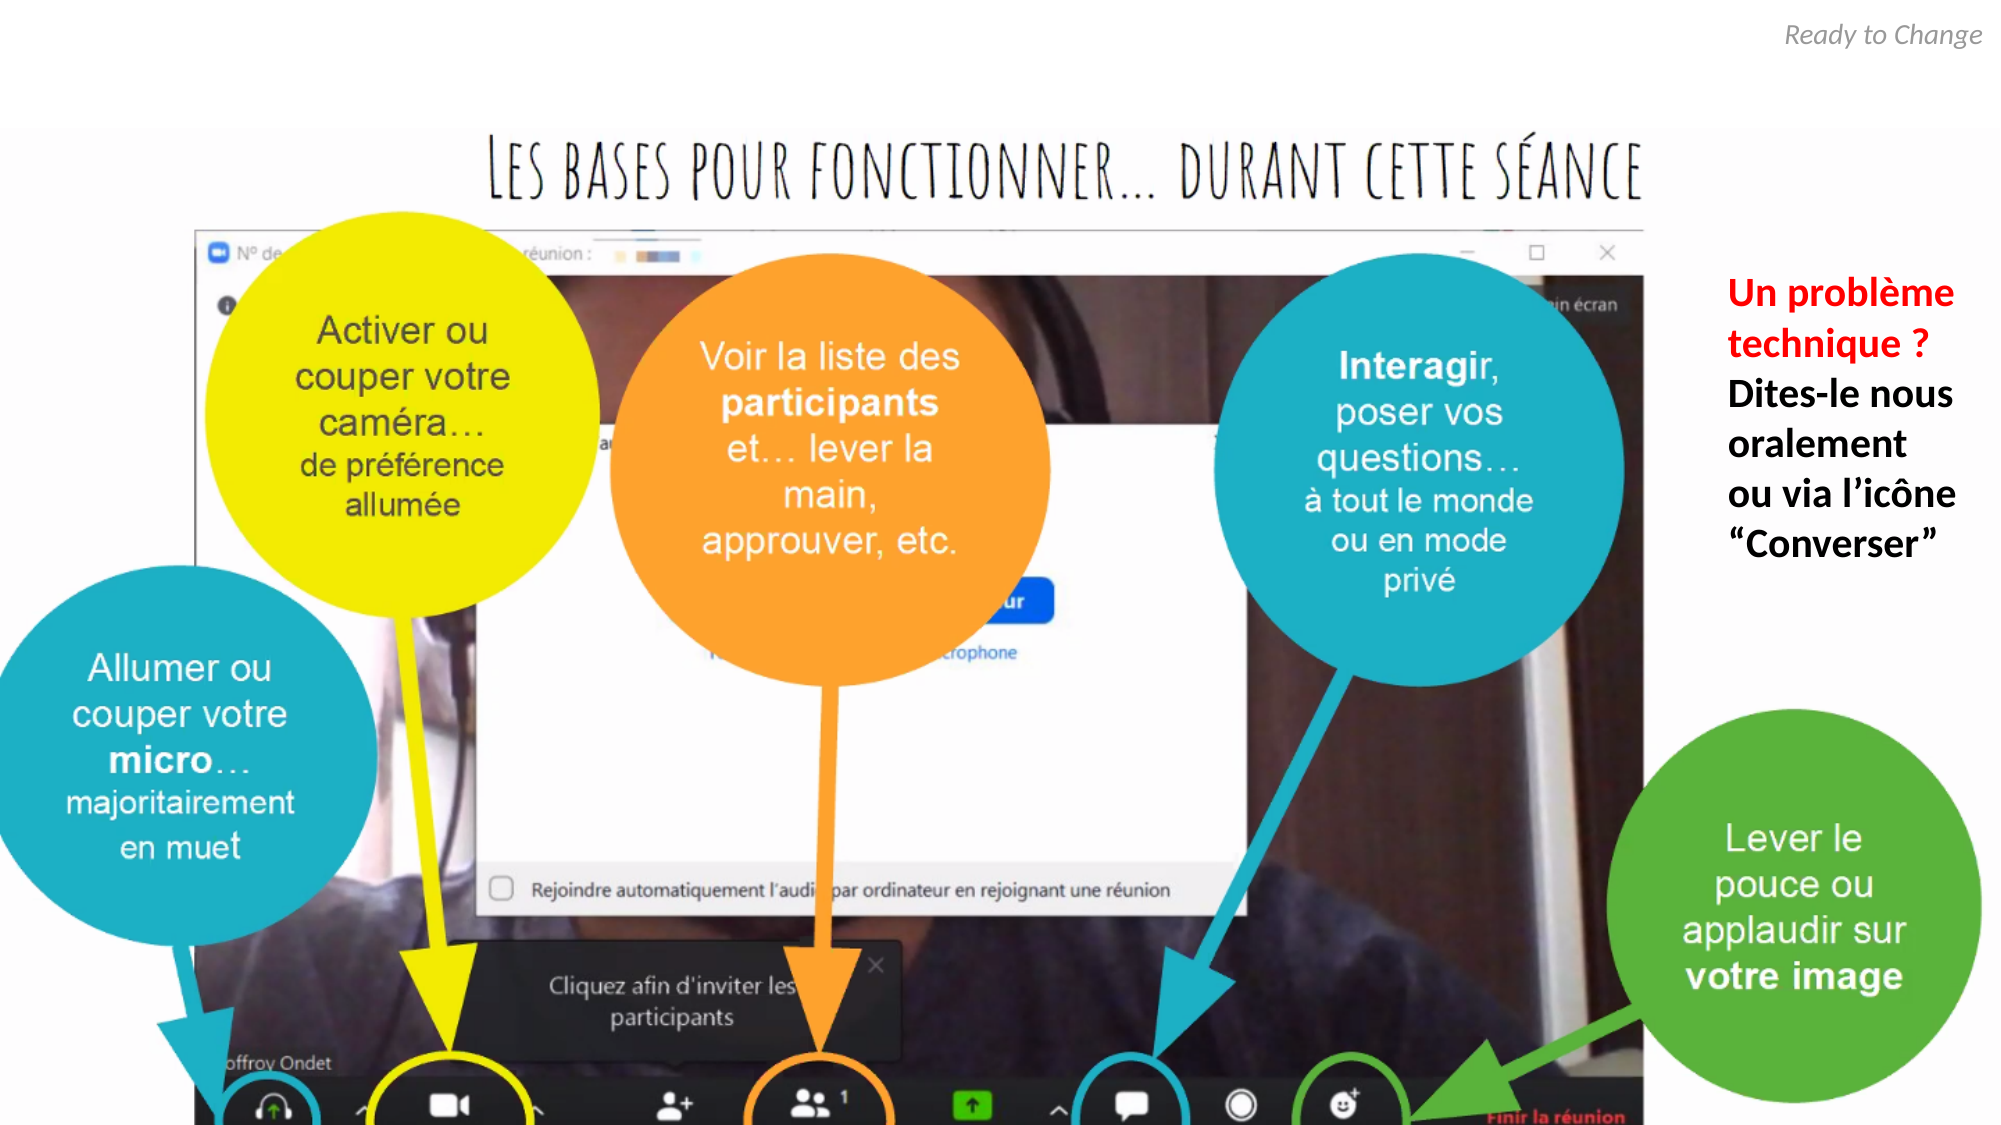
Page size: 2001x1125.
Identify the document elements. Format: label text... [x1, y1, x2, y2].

text_box Ready to Change [1769, 0, 2000, 127]
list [0, 128, 2000, 1125]
